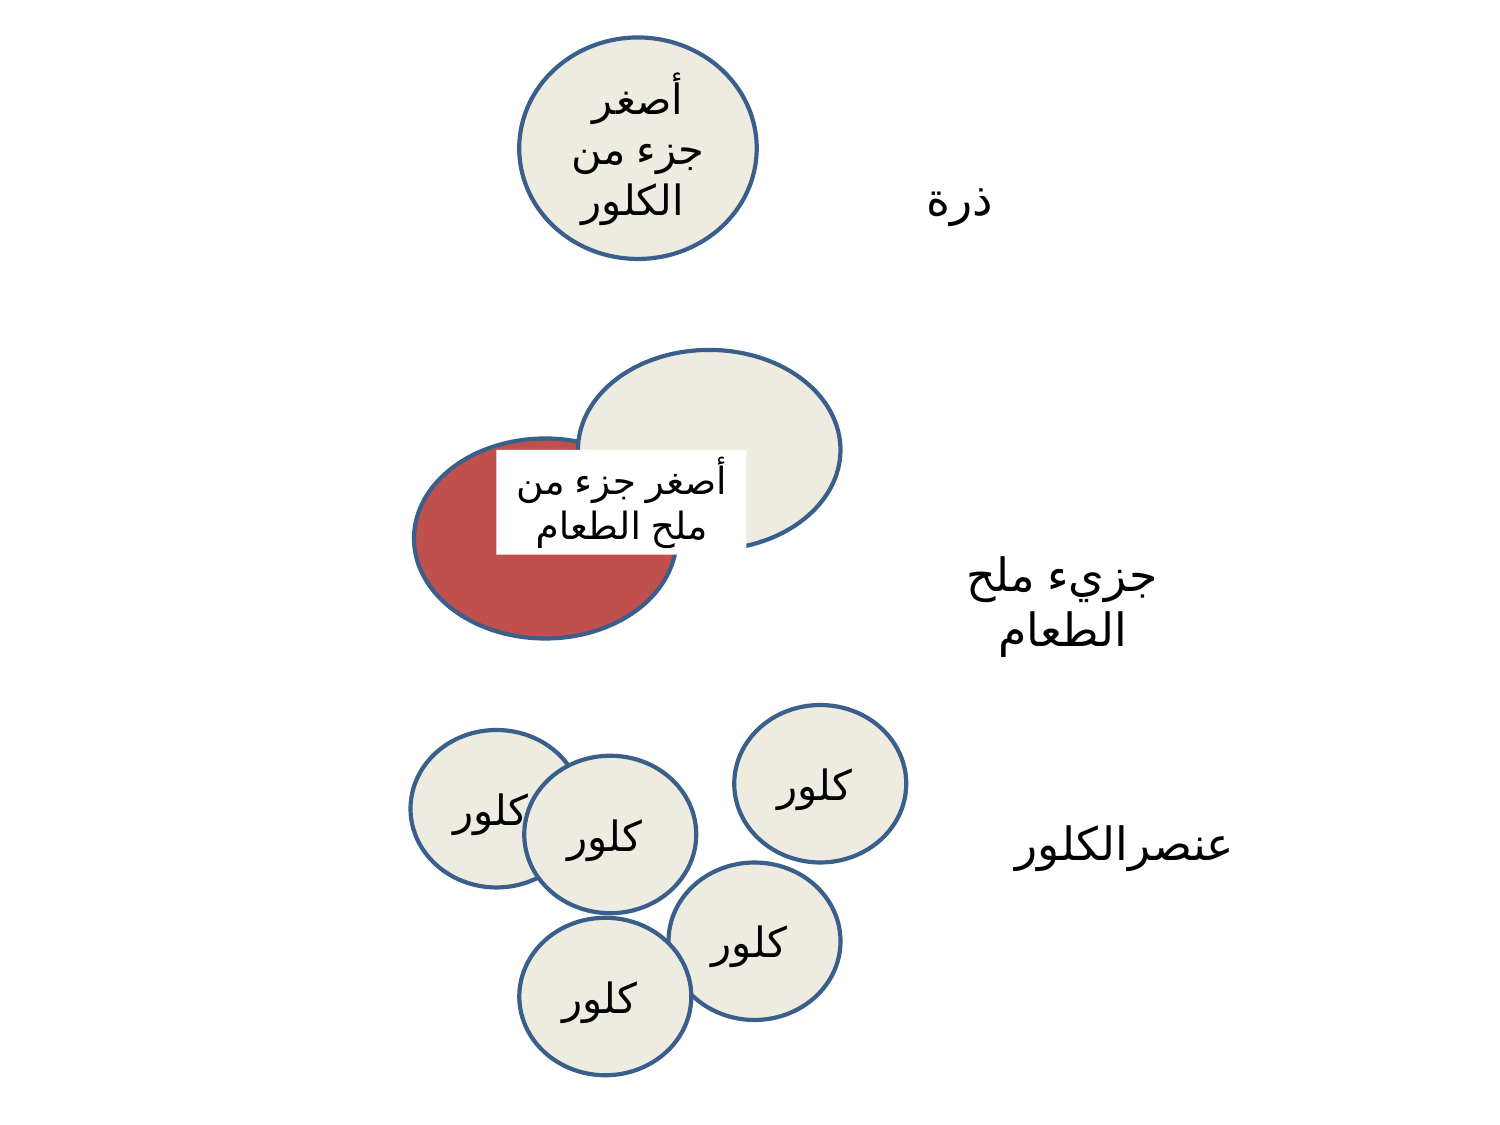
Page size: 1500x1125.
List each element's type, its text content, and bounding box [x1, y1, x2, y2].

text_box ذرة [840, 162, 1091, 233]
text_box جزيء ملح الطعام [937, 538, 1188, 664]
text_box عنصرالكلور [999, 807, 1250, 877]
text_box [411, 436, 677, 641]
text_box كلور [517, 915, 694, 1078]
text_box [575, 347, 843, 548]
text_box أصغر جزء من ملح الطعام [496, 449, 747, 555]
text_box كلور [732, 702, 909, 865]
text_box كلور [522, 753, 699, 916]
text_box كلور [408, 727, 569, 890]
text_box أصغر جزء من الكلور [517, 35, 759, 262]
text_box كلور [666, 860, 843, 1023]
